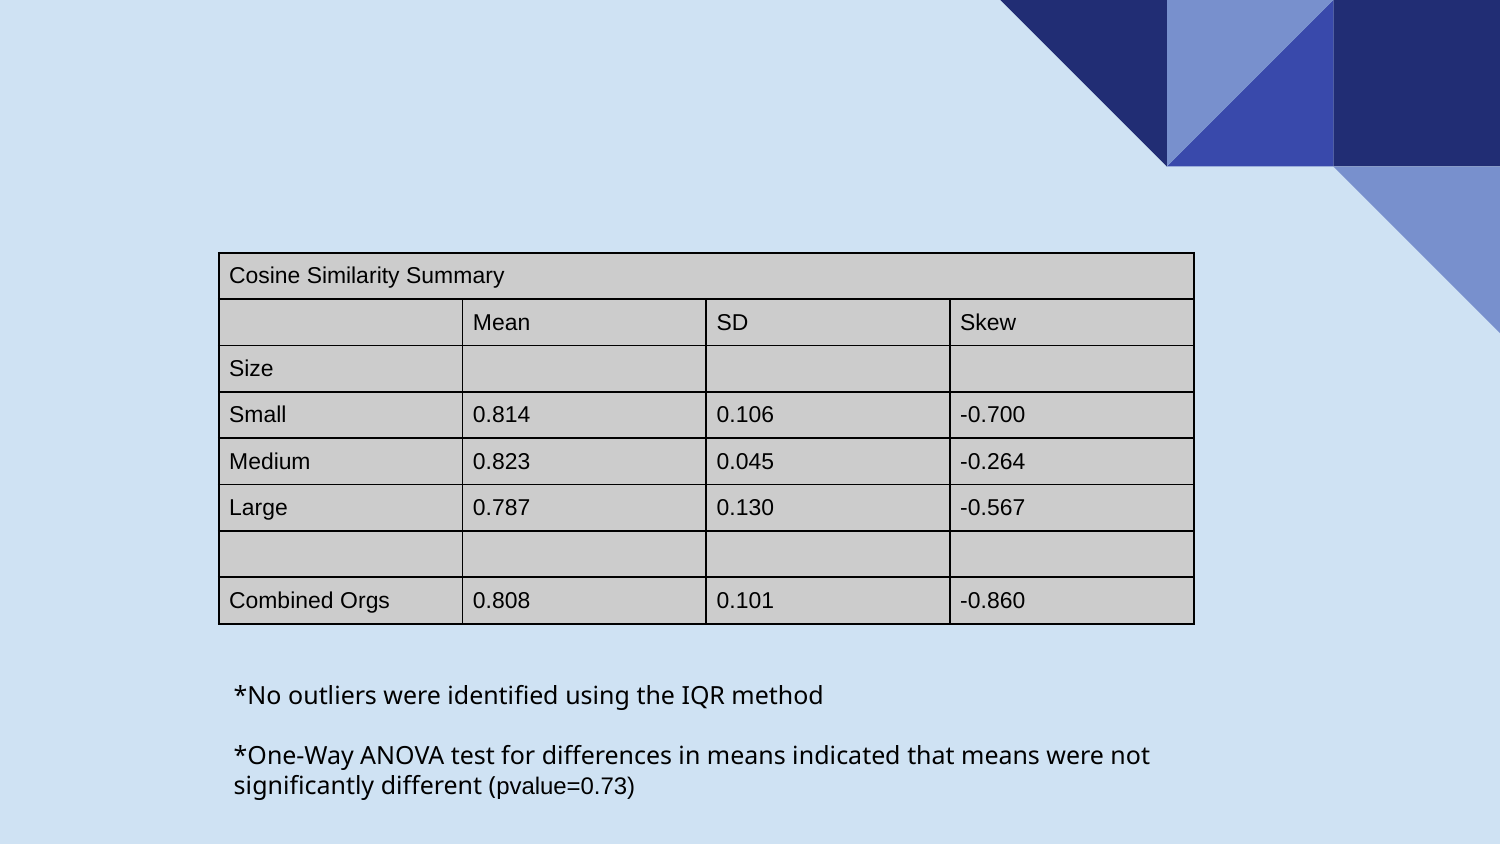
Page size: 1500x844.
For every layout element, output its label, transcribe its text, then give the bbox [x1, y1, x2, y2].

table_cell 0.130 [707, 485, 949, 530]
table_cell 0.808 [463, 578, 705, 623]
table_cell [463, 346, 705, 391]
table_cell 0.106 [707, 393, 949, 437]
table_cell -0.700 [951, 393, 1193, 437]
table_cell [220, 300, 462, 345]
table_cell SD [707, 300, 949, 345]
table_cell 0.045 [707, 439, 949, 484]
table_cell [707, 532, 949, 576]
table_cell 0.814 [463, 393, 705, 437]
table_cell Medium [220, 439, 462, 484]
table_cell Skew [951, 300, 1193, 345]
table_cell Size [220, 346, 462, 391]
table_cell [707, 346, 949, 391]
table_cell [463, 532, 705, 576]
table_cell Combined Orgs [220, 578, 462, 623]
table_cell -0.264 [951, 439, 1193, 484]
table_cell [951, 532, 1193, 576]
table_cell [951, 346, 1193, 391]
text_box *No outliers were identified using the IQR method *One-Way ANOVA test for differences in means indicated that means were not significantly different (pvalue=0.73) [218, 664, 1194, 815]
table_cell Mean [463, 300, 705, 345]
table_cell Small [220, 393, 462, 437]
table_cell 0.823 [463, 439, 705, 484]
table_cell 0.787 [463, 485, 705, 530]
table_cell -0.567 [951, 485, 1193, 530]
table_cell [220, 532, 462, 576]
table_cell Large [220, 485, 462, 530]
table_cell 0.101 [707, 578, 949, 623]
table_header Cosine Similarity Summary [220, 254, 1193, 298]
table_cell -0.860 [951, 578, 1193, 623]
